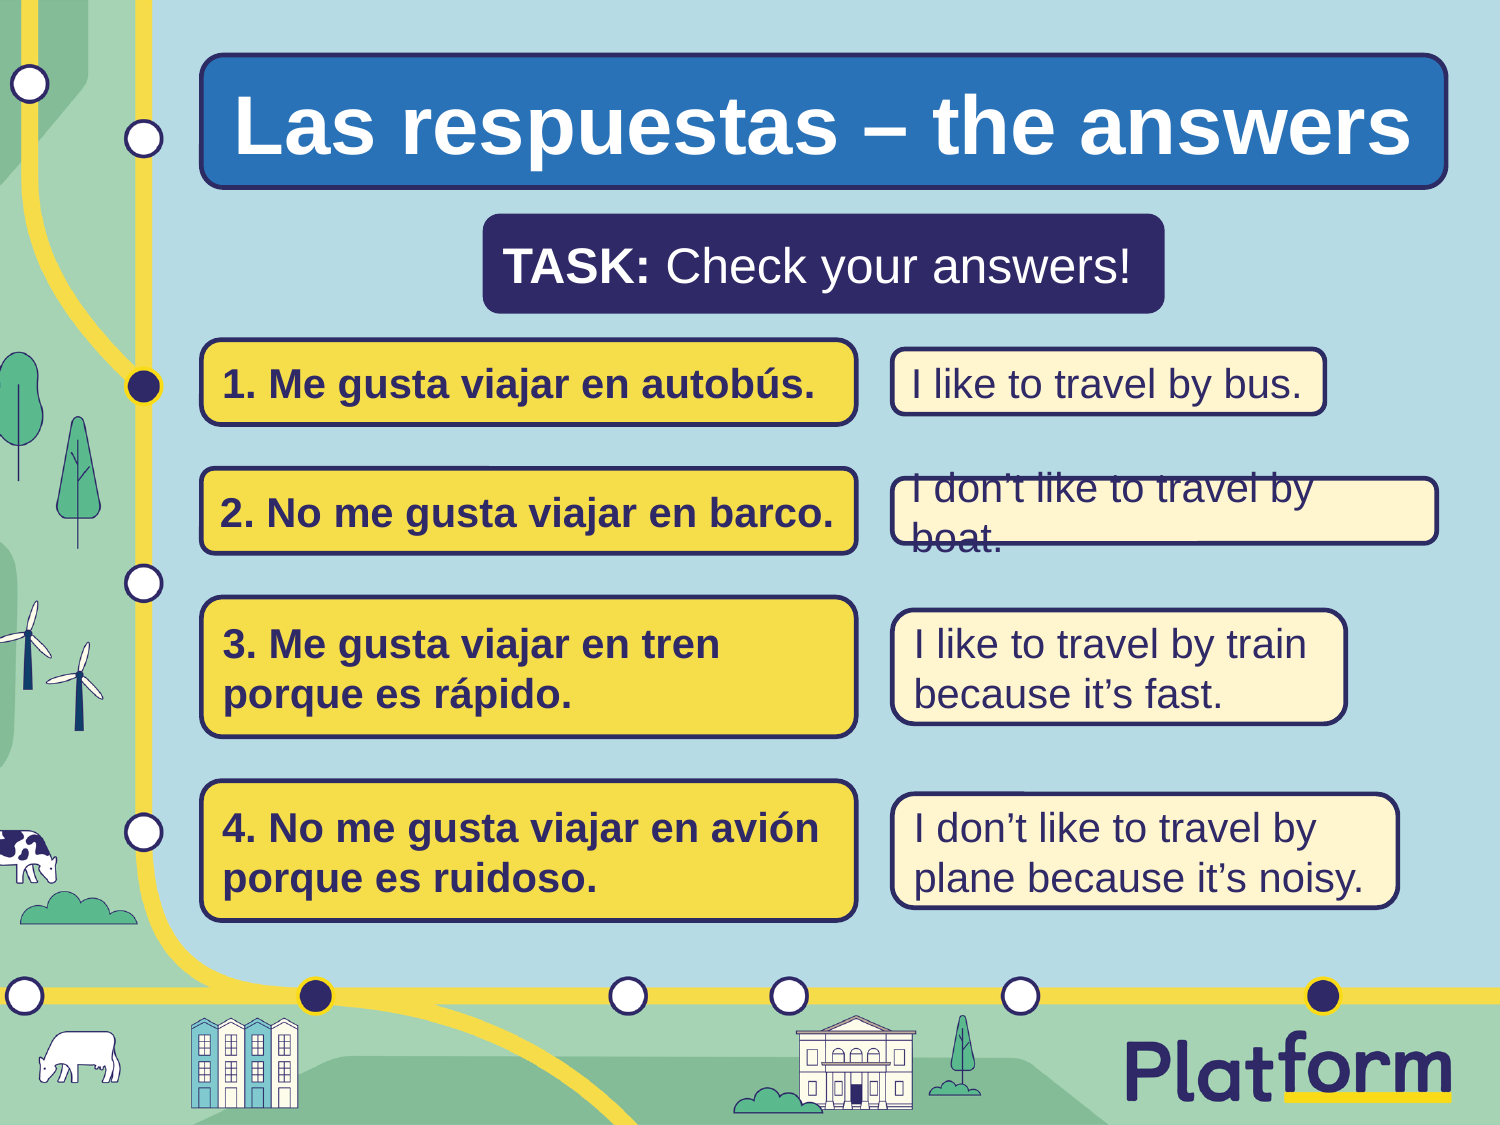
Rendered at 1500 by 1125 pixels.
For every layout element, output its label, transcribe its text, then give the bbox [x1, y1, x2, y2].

text_box 4. No me gusta viajar en avión porque es ruidoso. [201, 780, 857, 921]
text_box Las respuestas – the answers [201, 54, 1447, 188]
text_box 3. Me gusta viajar en tren porque es rápido. [201, 596, 857, 737]
text_box I like to travel by train because it’s fast. [892, 609, 1346, 724]
text_box I like to travel by bus. [892, 349, 1325, 415]
text_box 1. Me gusta viajar en autobús. [201, 339, 857, 425]
text_box I don’t like to travel by plane because it’s noisy. [892, 793, 1398, 908]
text_box I don’t like to travel by boat. [892, 478, 1437, 544]
picture [0, 0, 1500, 1125]
text_box TASK: Check your answers! [482, 213, 1165, 314]
text_box 2. No me gusta viajar en barco. [201, 468, 857, 554]
